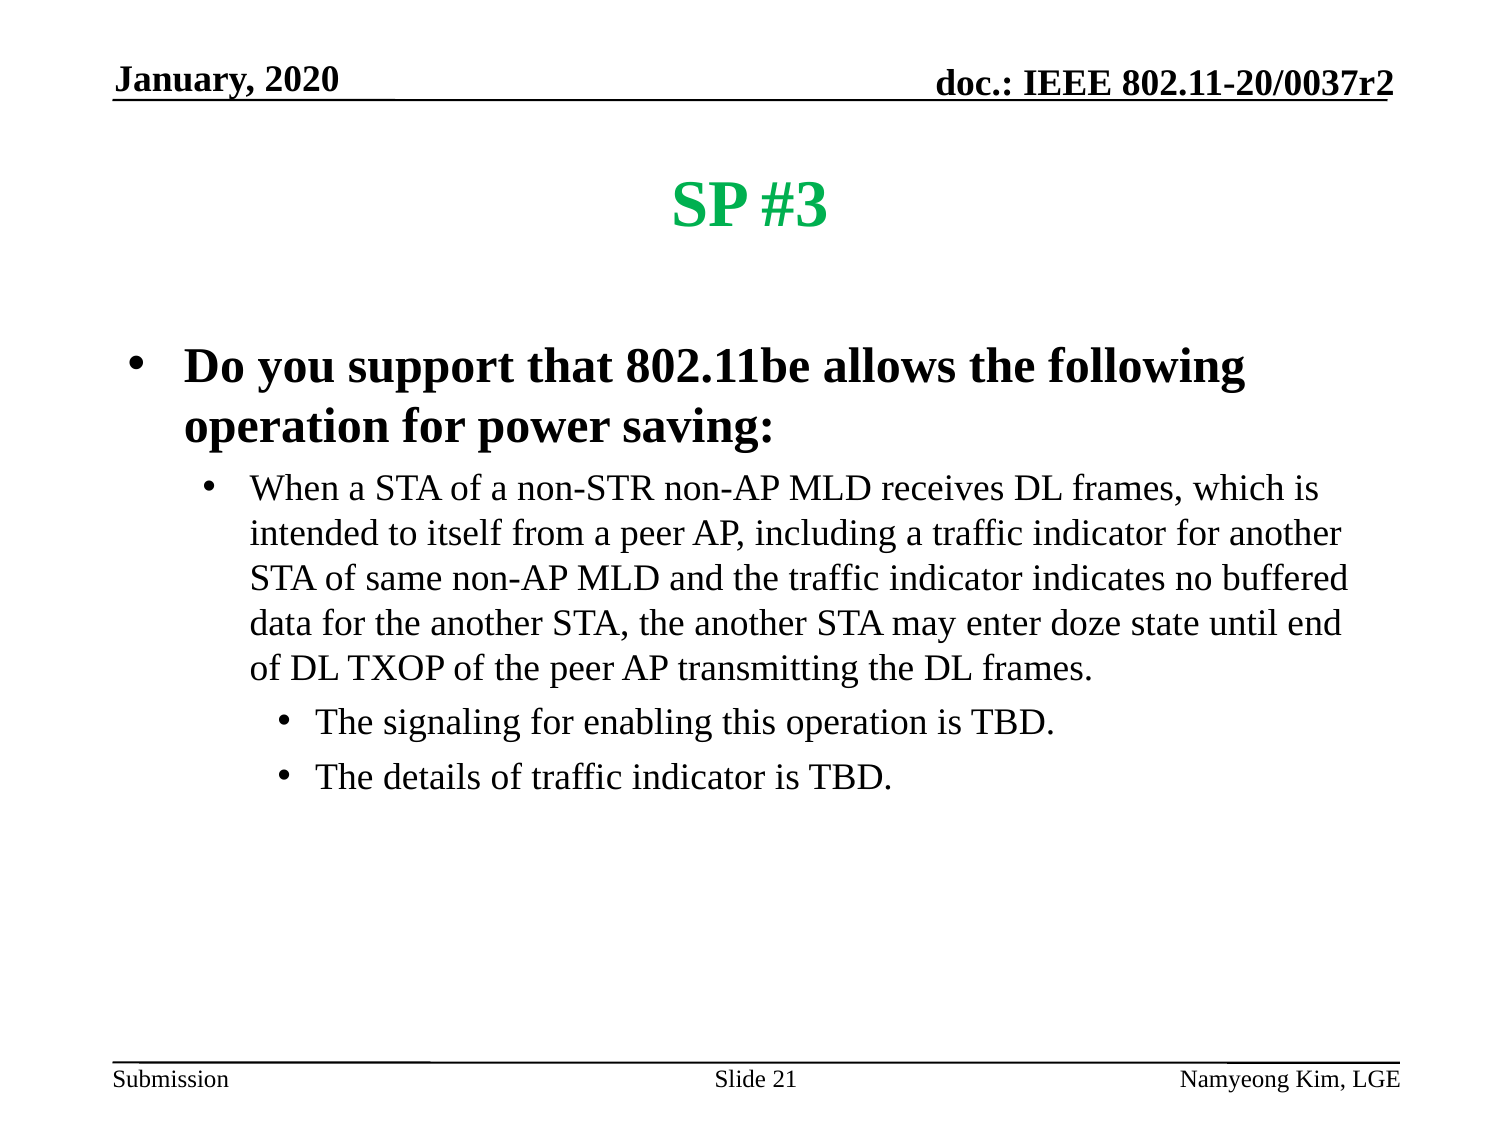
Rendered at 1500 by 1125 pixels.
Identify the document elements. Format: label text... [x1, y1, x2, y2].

slide_number Slide 21 [712, 1061, 800, 1123]
list Do you support that 802.11be allows the following operation for power saving: When a STA of a non-STR non-AP MLD receives DL frames, which is intended to itself from a peer AP, including a traffic indicator for another STA of same non-AP MLD and the traffic indicator indicates no buffered data for the another STA, the another STA may enter doze state until end of DL TXOP of the peer AP transmitting the DL frames. The signaling for enabling this operation is TBD. The details of traffic indicator is TBD. [112, 324, 1388, 1000]
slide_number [114, 54, 423, 100]
title SP #3 [112, 112, 1388, 288]
footer Namyeong Kim, LGE [878, 1061, 1402, 1093]
